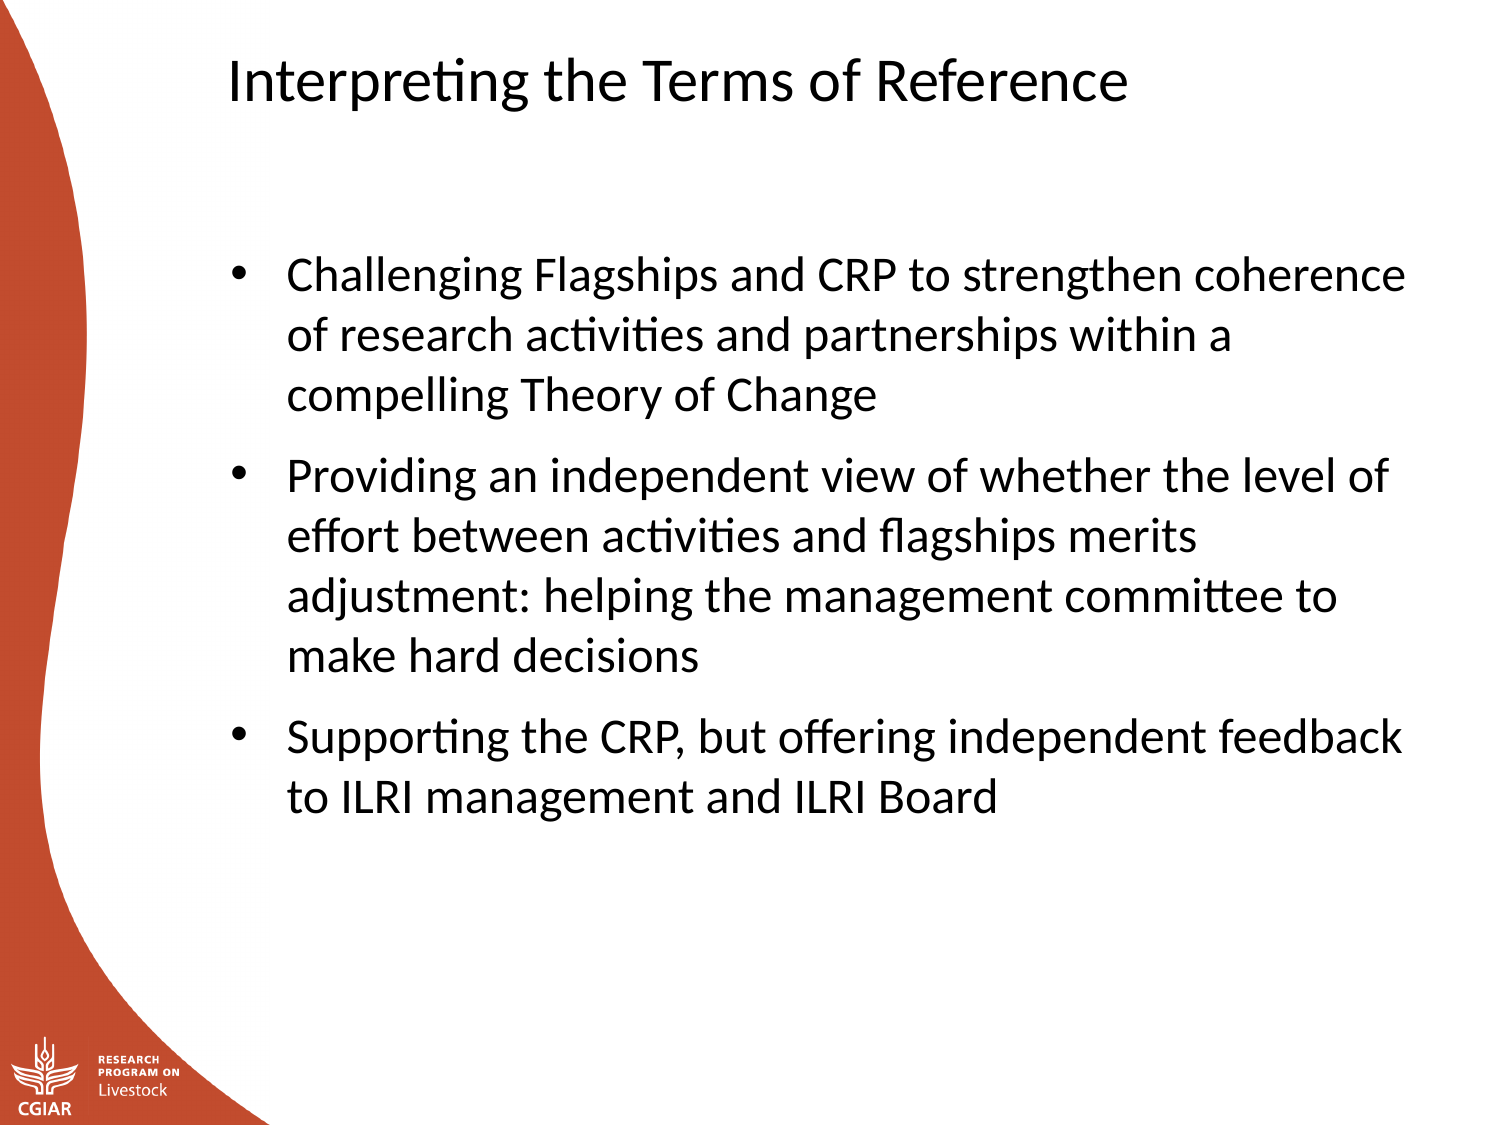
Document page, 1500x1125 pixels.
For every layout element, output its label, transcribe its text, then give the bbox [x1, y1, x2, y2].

list Interpreting the Terms of Reference [212, 31, 1450, 219]
list Challenging Flagships and CRP to strengthen coherence of research activities and partnerships within a compelling Theory of Change Providing an independent view of whether the level of effort between activities and flagships merits adjustment: helping the management committee to make hard decisions Supporting the CRP, but offering independent feedback to ILRI management and ILRI Board [215, 234, 1436, 1100]
picture [0, 0, 270, 1125]
